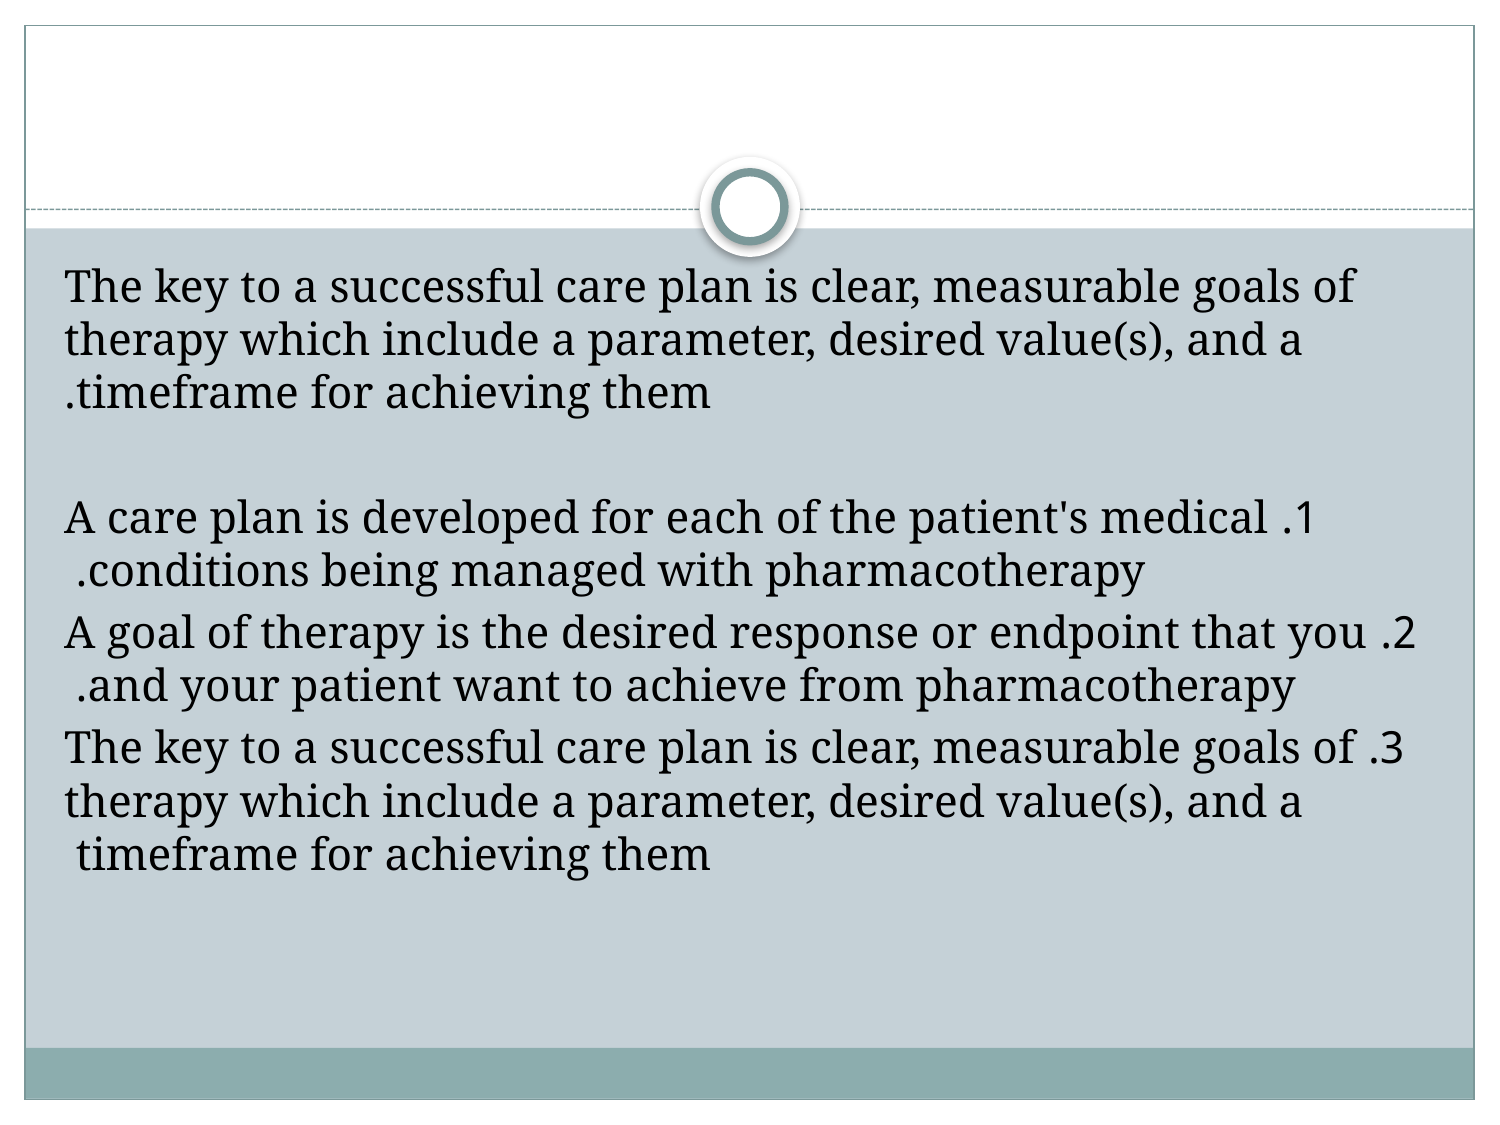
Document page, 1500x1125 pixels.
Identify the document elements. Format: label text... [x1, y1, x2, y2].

list The key to a successful care plan is clear, measurable goals of therapy which include a parameter, desired value(s), and a timeframe for achieving them. 1. A care plan is developed for each of the patient's medical conditions being managed with pharmacotherapy. 2. A goal of therapy is the desired response or endpoint that you and your patient want to achieve from pharmacotherapy. 3. The key to a successful care plan is clear, measurable goals of therapy which include a parameter, desired value(s), and a timeframe for achieving them [49, 250, 1445, 1001]
